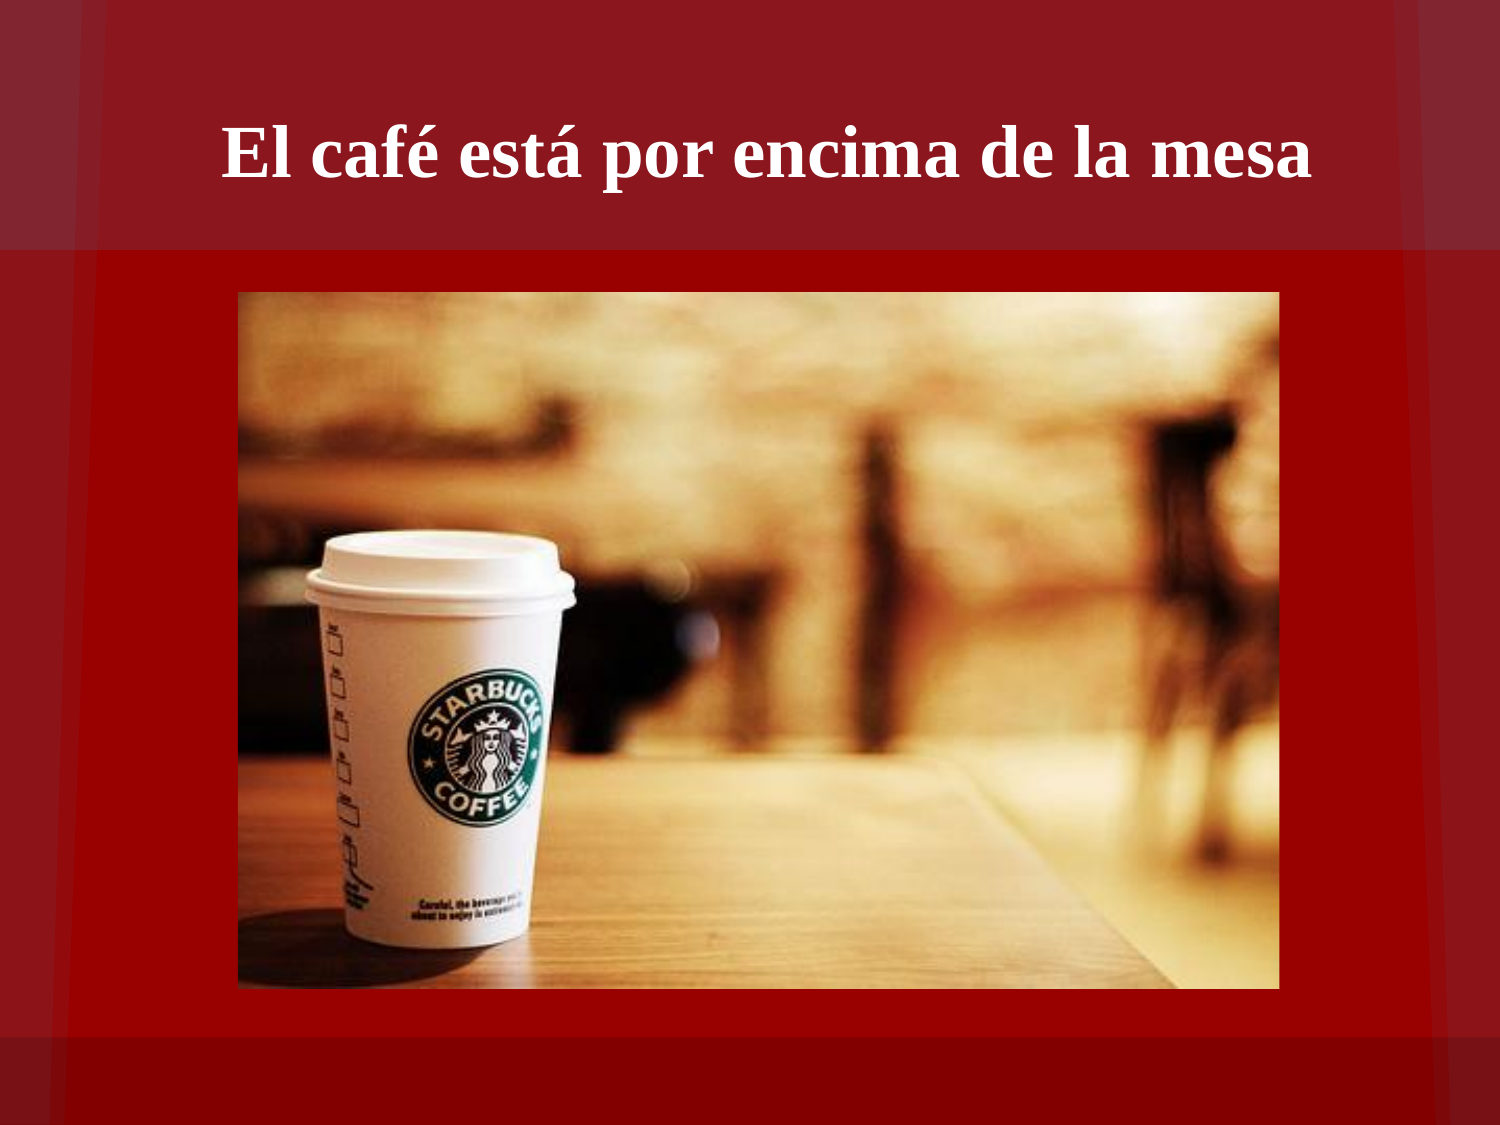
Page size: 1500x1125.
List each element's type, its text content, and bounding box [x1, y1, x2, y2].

title El café está por encima de la mesa [75, 45, 1425, 208]
text_box [237, 292, 1280, 989]
